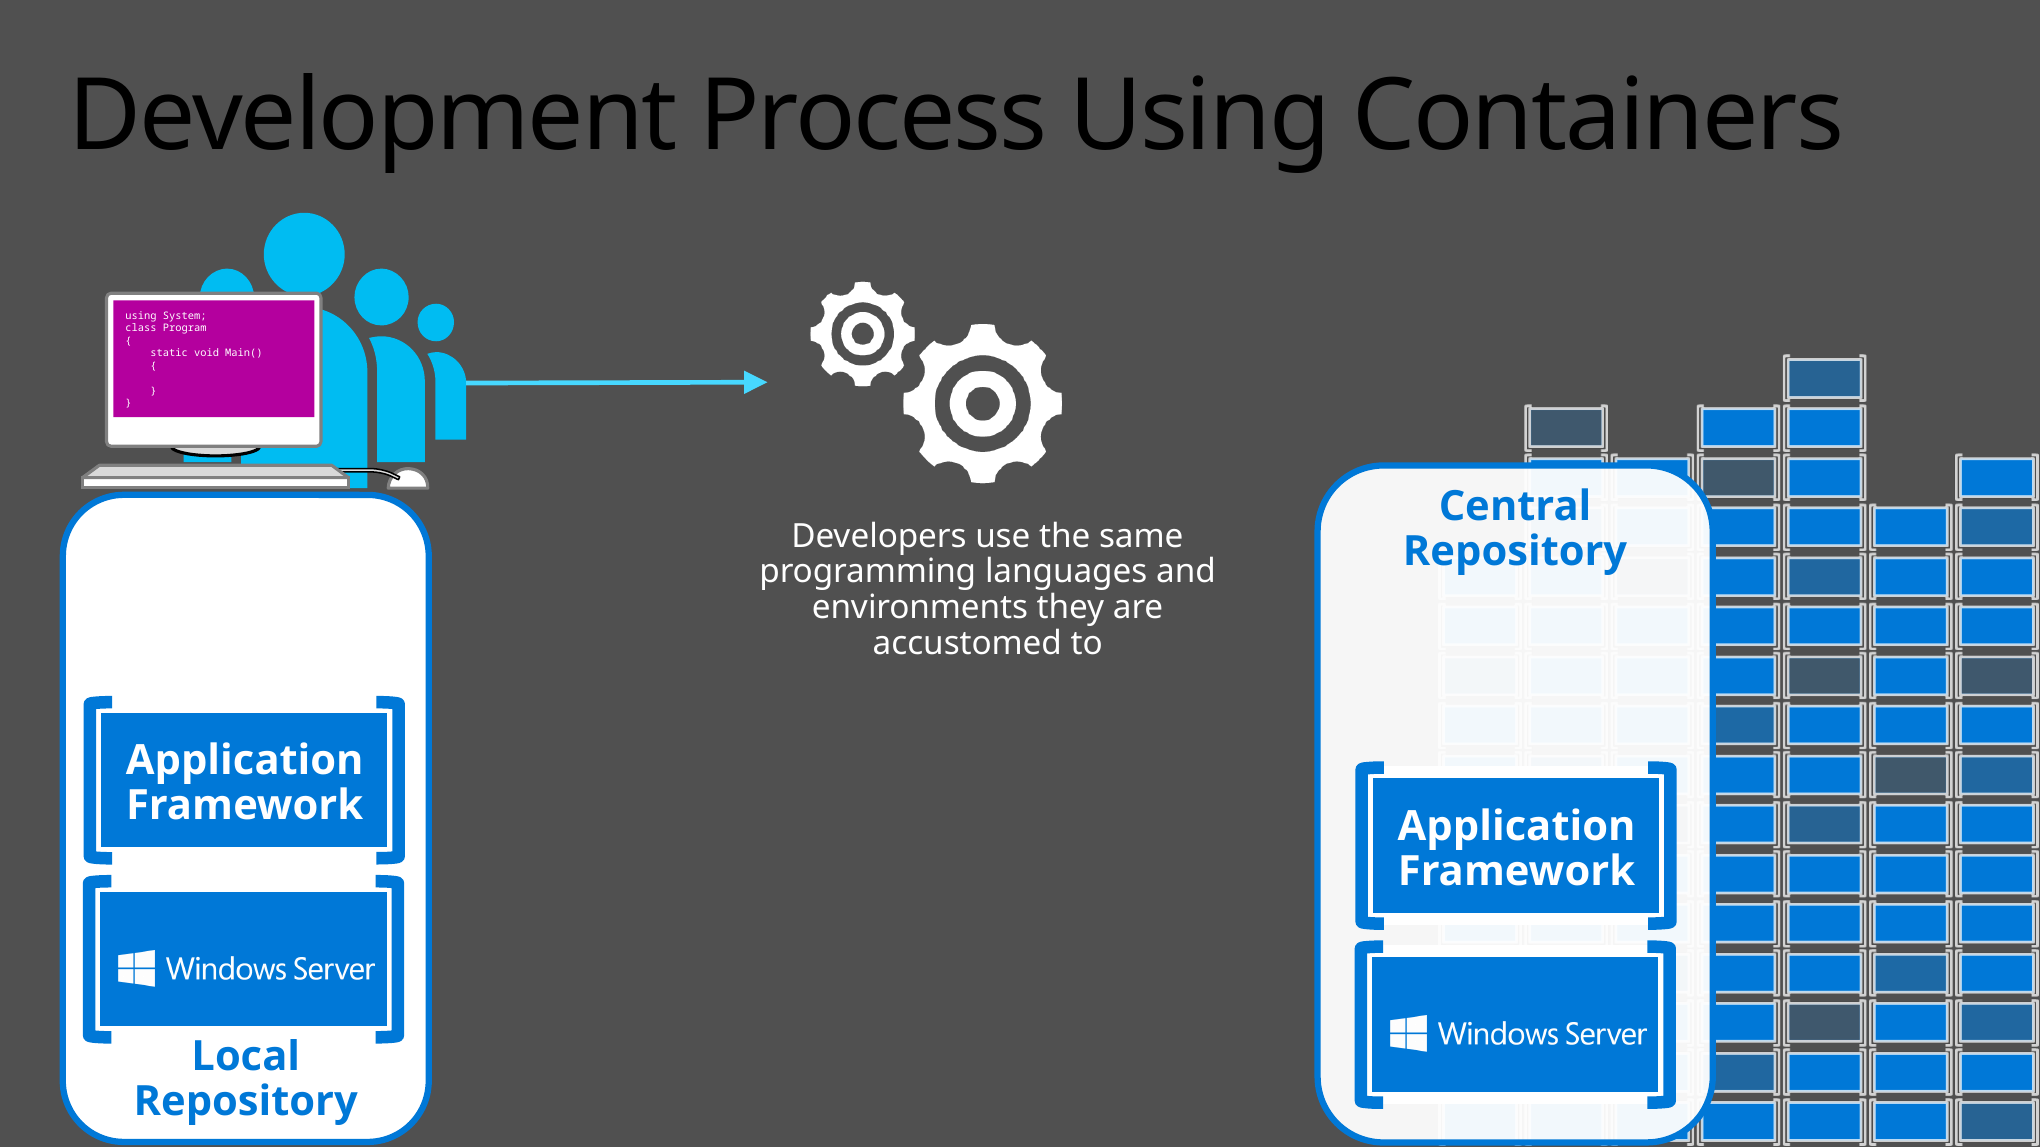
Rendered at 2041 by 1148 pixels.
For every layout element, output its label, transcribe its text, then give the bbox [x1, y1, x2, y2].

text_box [82, 212, 467, 489]
picture [1374, 999, 1667, 1068]
picture [1438, 354, 2039, 1147]
text_box Developers use the same programming languages and environments they are accustomed to [718, 494, 1258, 686]
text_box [1360, 946, 1670, 1103]
text_box Local Repository [61, 493, 430, 1143]
picture [767, 213, 1106, 552]
title Development Process Using Containers [45, 48, 1996, 199]
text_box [88, 880, 399, 1038]
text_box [1361, 767, 1671, 924]
picture [103, 934, 395, 1002]
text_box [89, 701, 399, 859]
text_box Central Repository [1316, 464, 1438, 1144]
